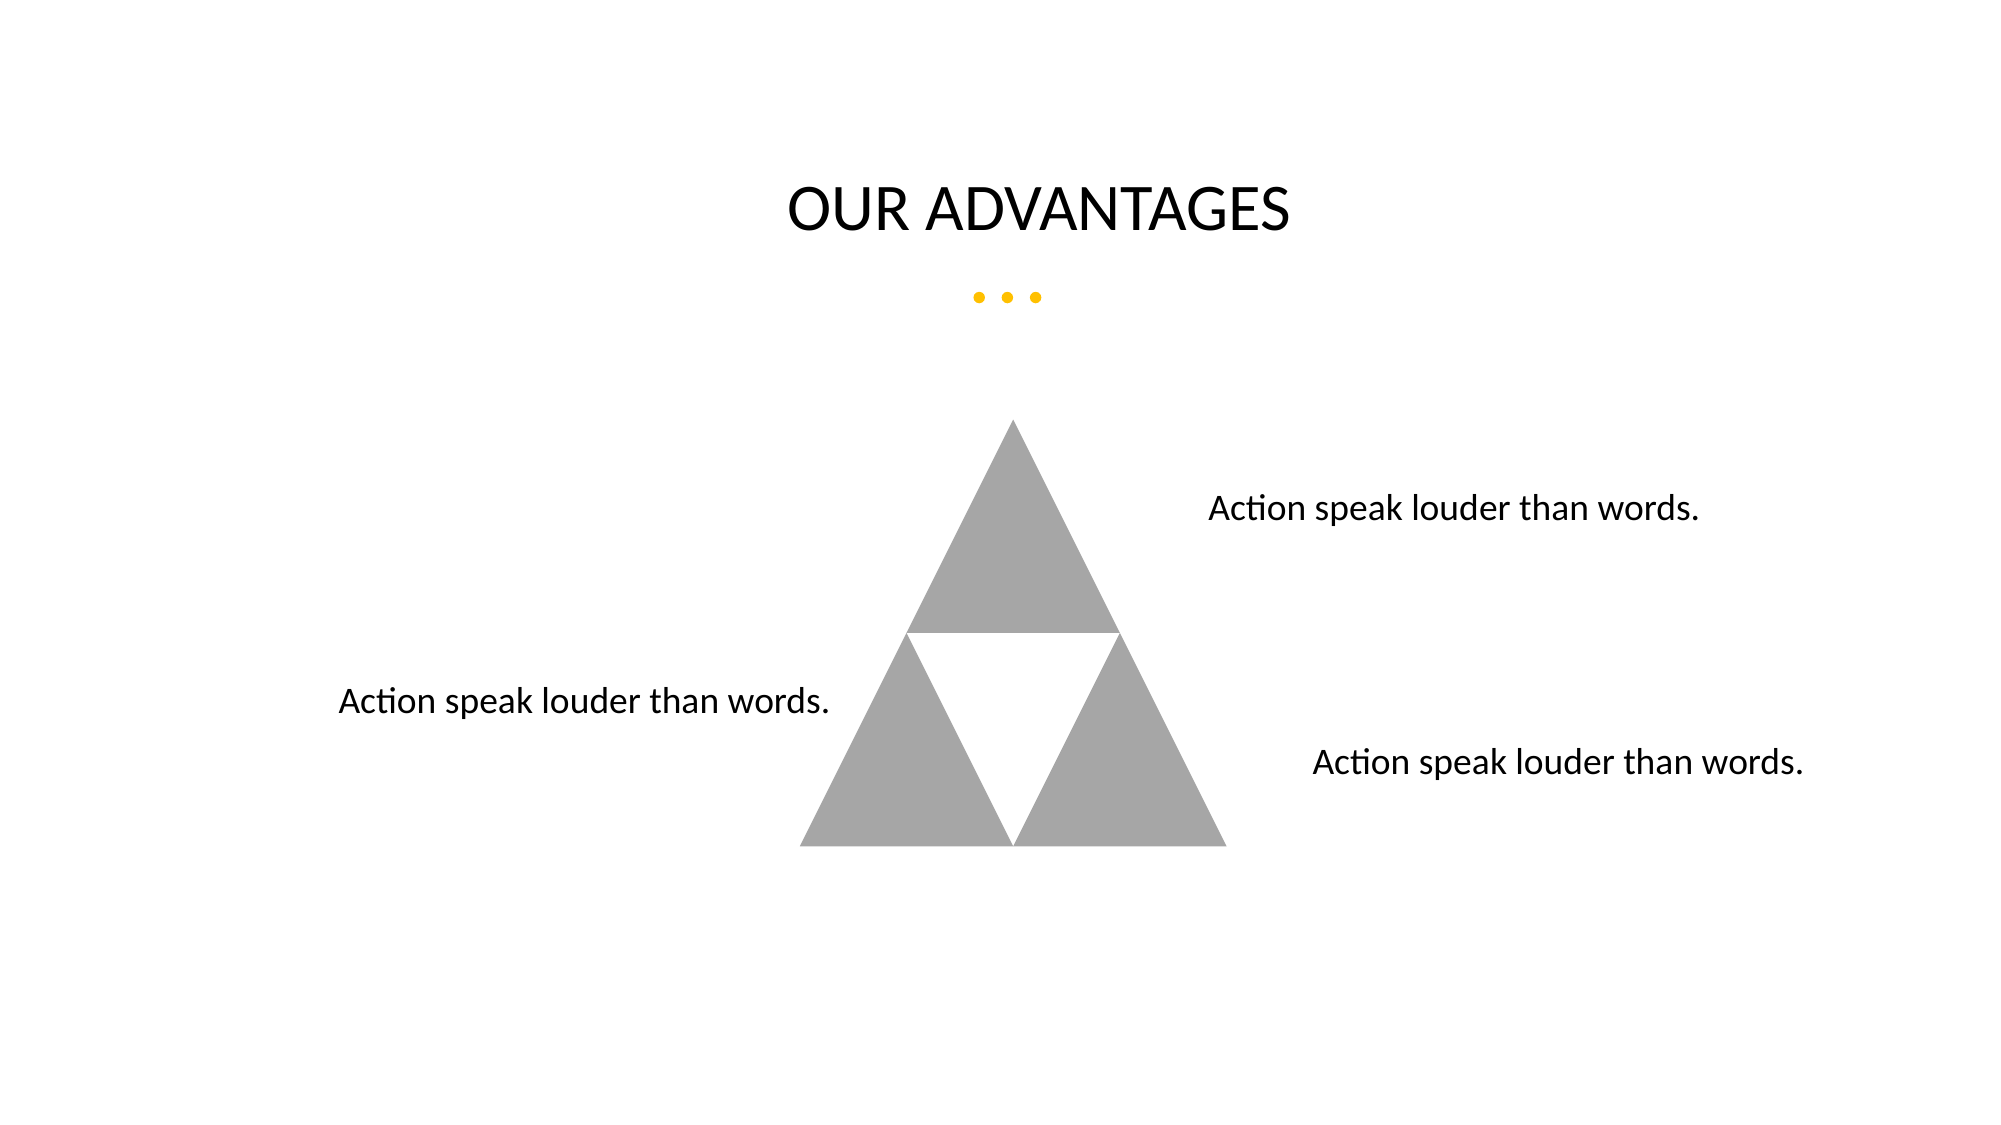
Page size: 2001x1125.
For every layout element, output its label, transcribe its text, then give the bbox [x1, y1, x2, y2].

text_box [799, 419, 1227, 847]
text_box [973, 291, 1042, 304]
text_box Action speak louder than words. [1297, 729, 1836, 790]
text_box Action speak louder than words. [1227, 475, 1732, 536]
text_box Action speak louder than words. [323, 668, 799, 729]
text_box OUR ADVANTAGES [745, 156, 1333, 252]
